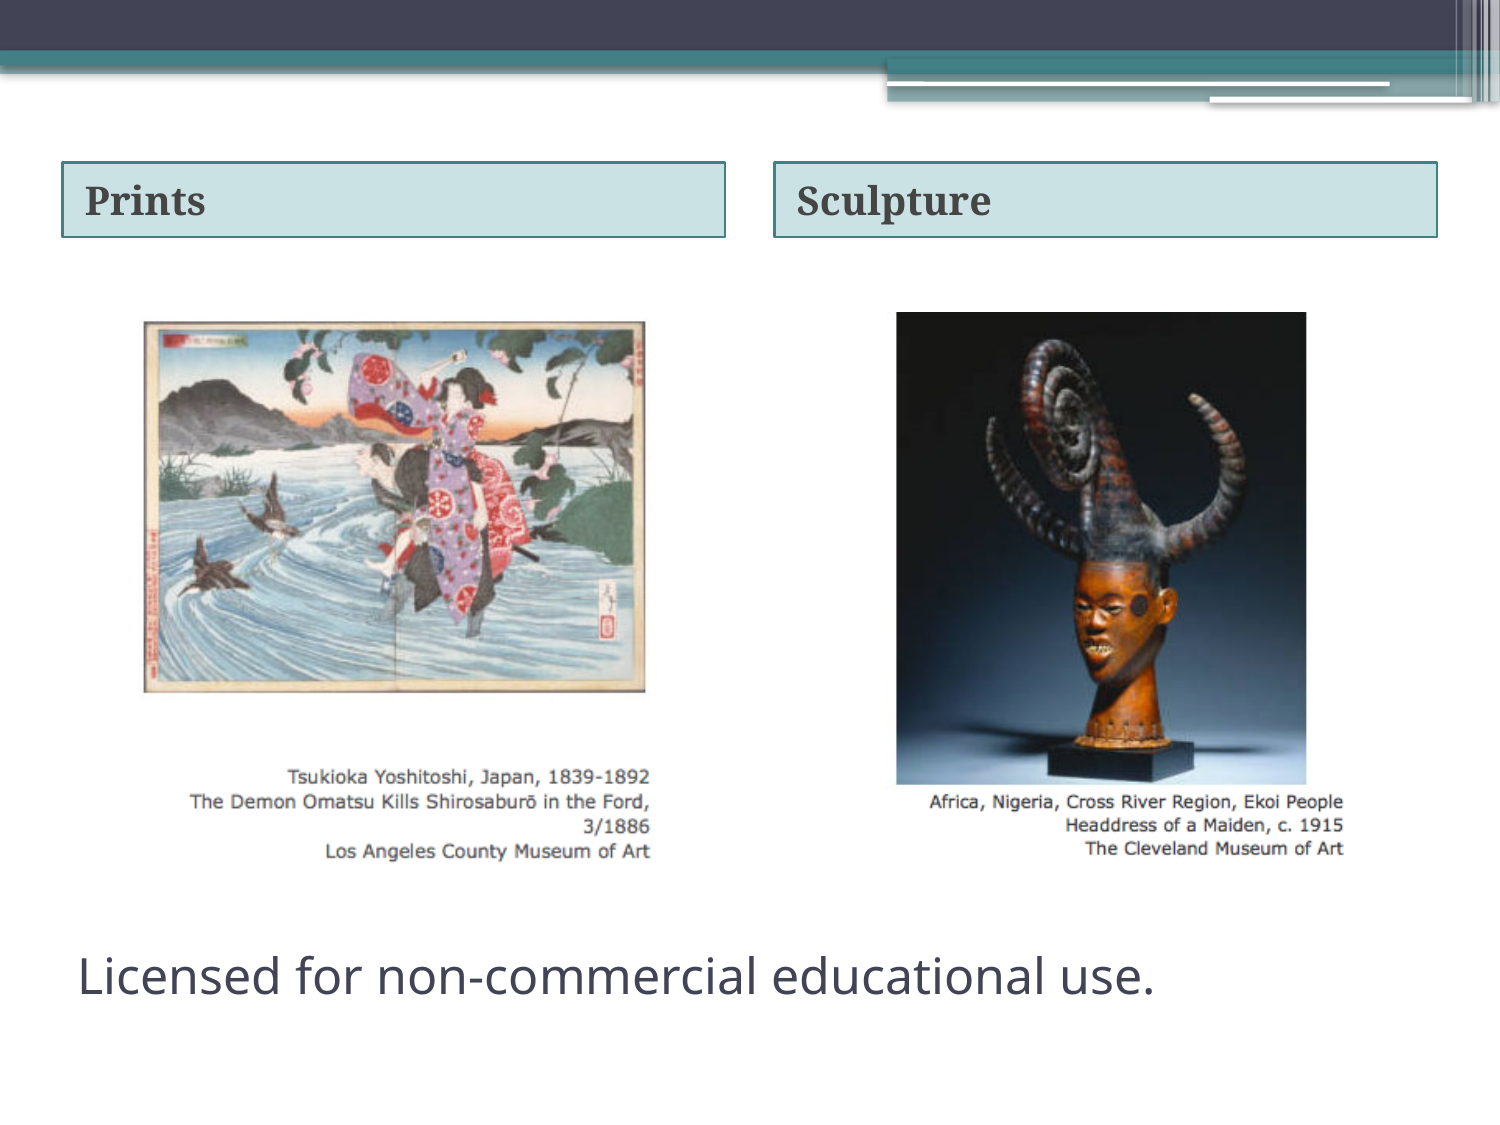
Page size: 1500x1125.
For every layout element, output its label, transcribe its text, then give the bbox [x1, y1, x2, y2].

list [62, 249, 726, 888]
list Sculpture [773, 161, 1438, 238]
list Prints [61, 161, 726, 238]
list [773, 312, 1438, 951]
title Licensed for non-commercial educational use. [62, 887, 1438, 1063]
